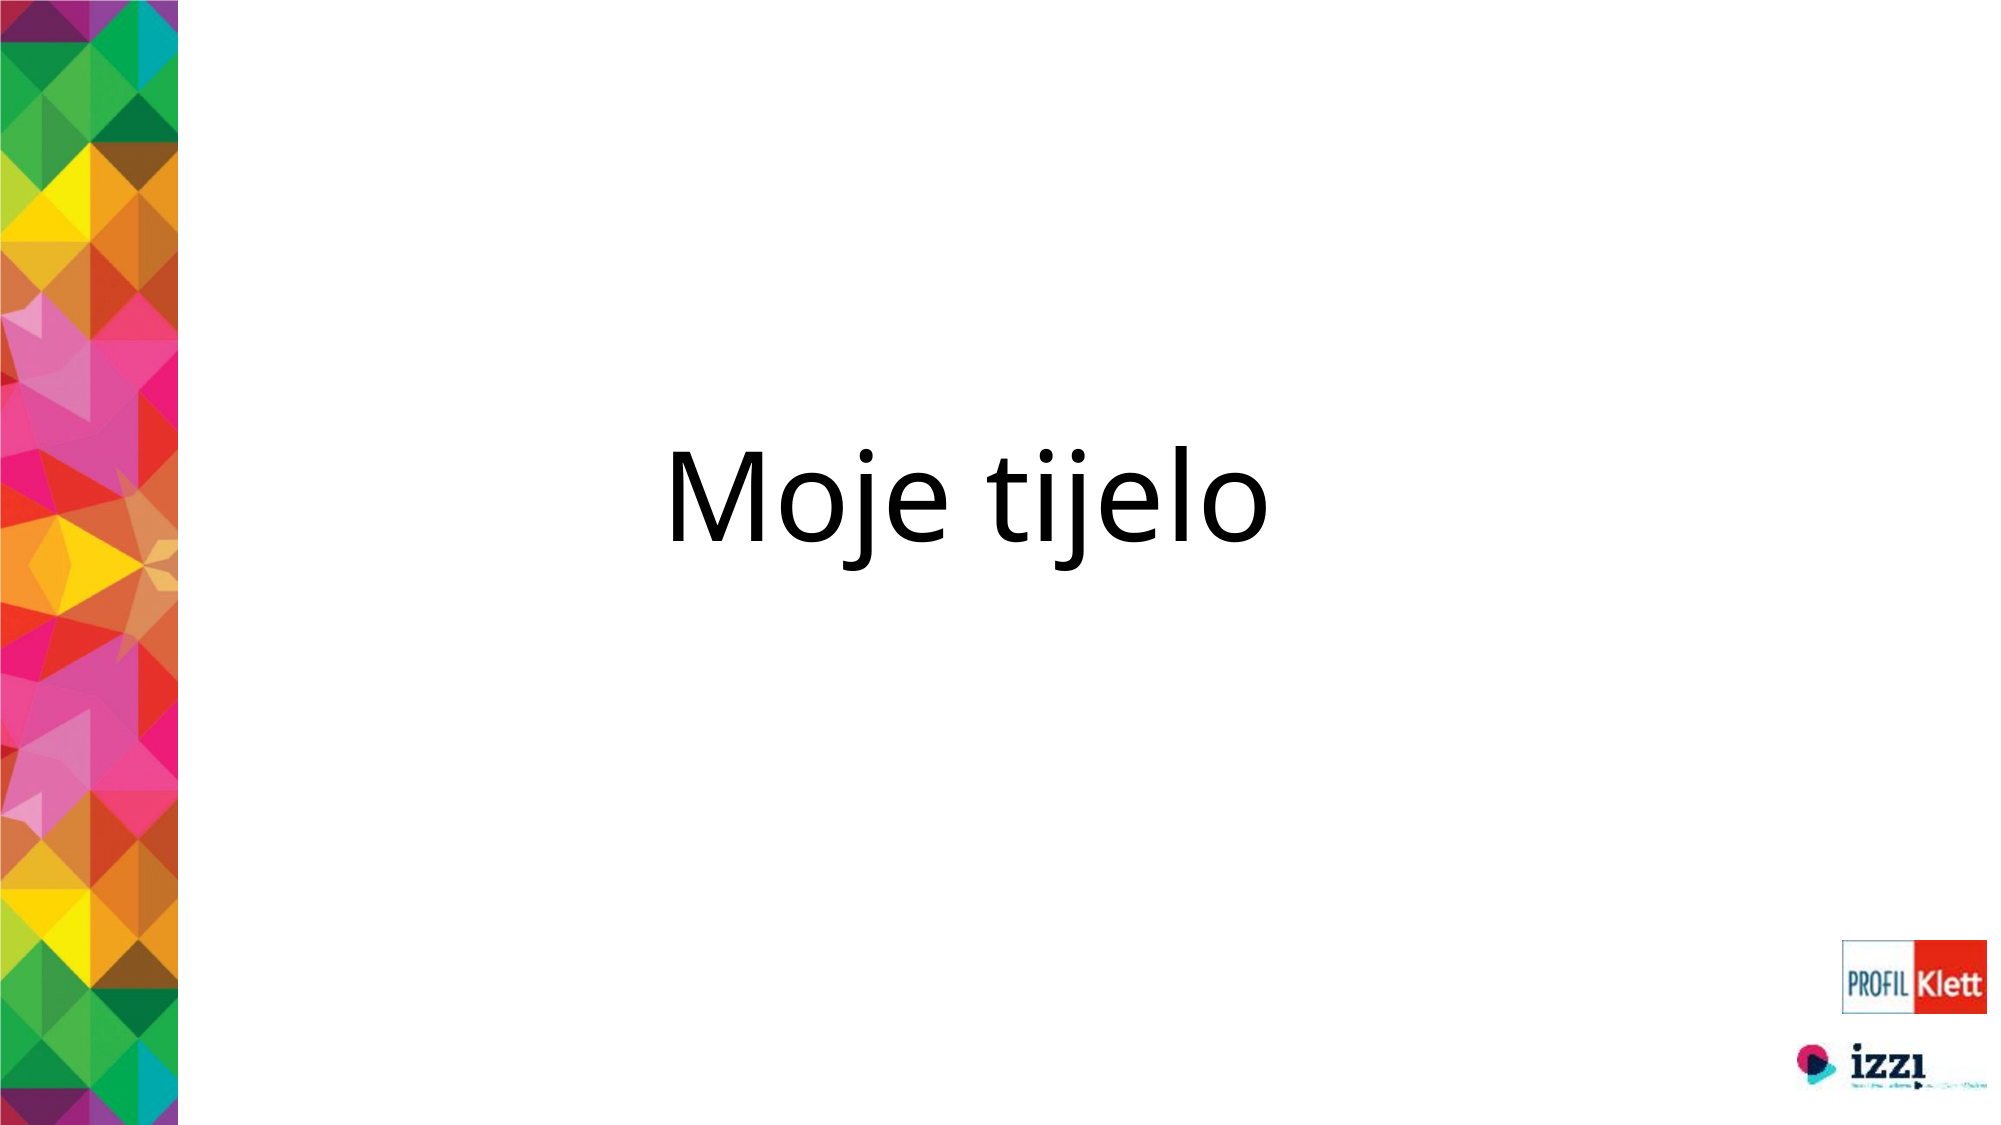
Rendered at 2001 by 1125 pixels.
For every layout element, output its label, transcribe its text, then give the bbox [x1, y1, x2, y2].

picture [1797, 1042, 1987, 1091]
picture [1, 2, 178, 1124]
title Moje tijelo [249, 184, 1750, 576]
picture [1842, 940, 1987, 1014]
